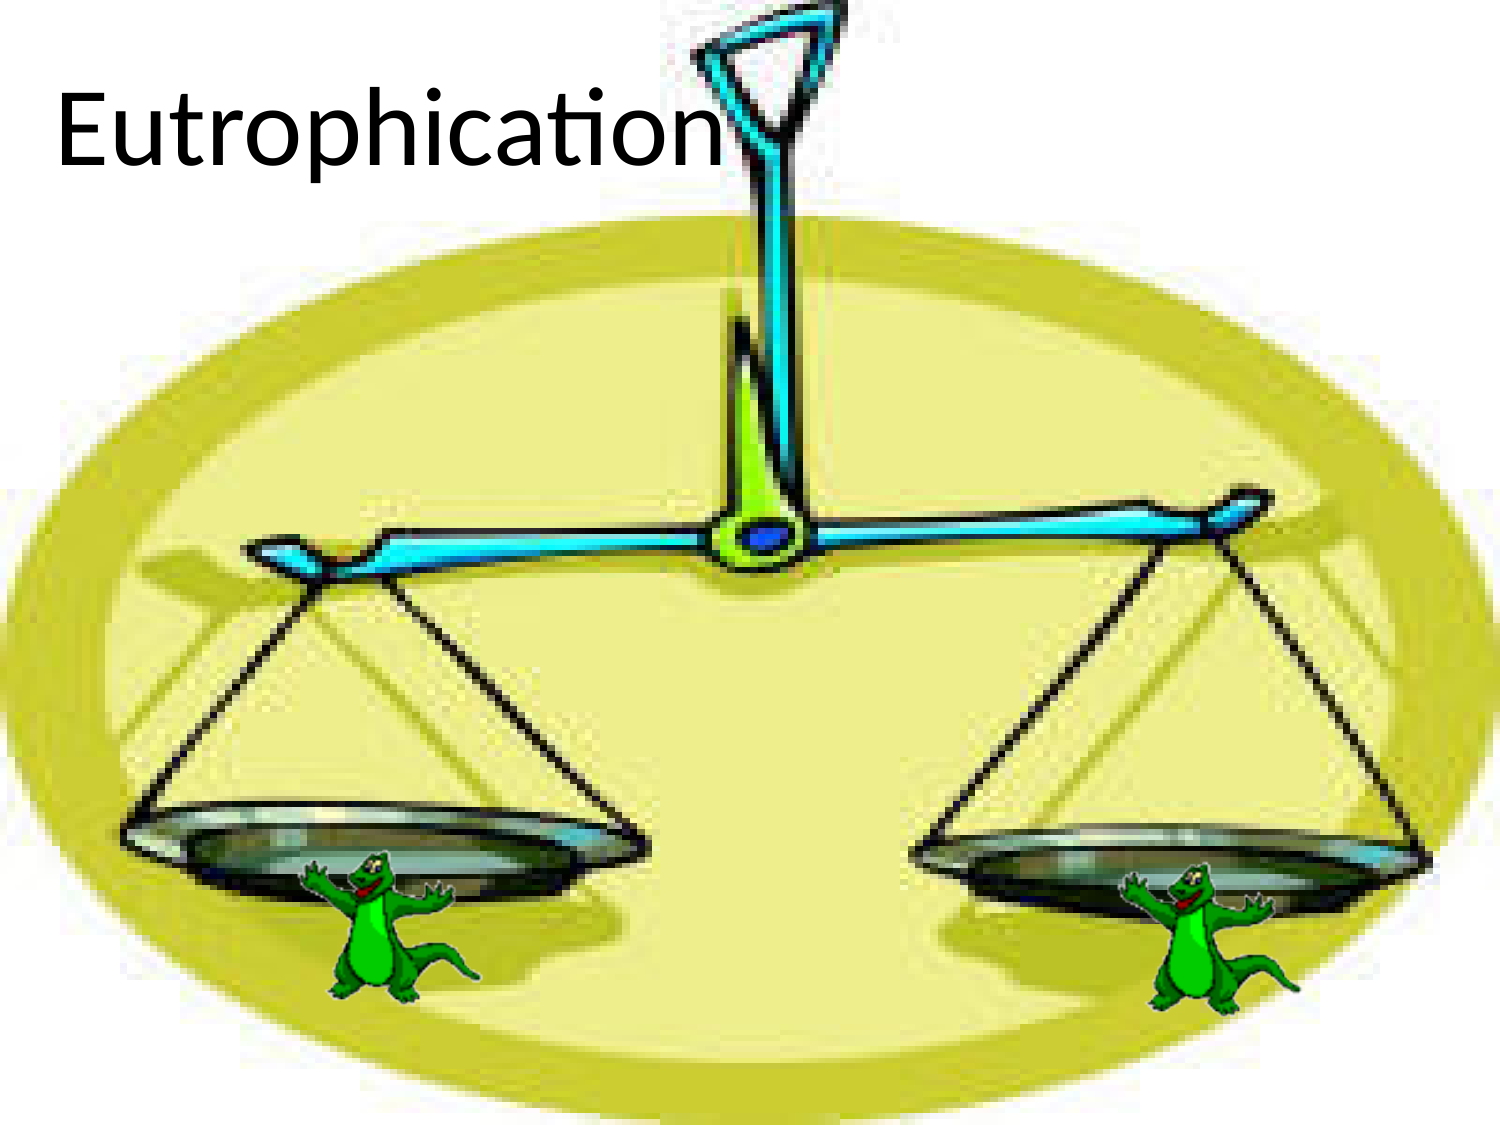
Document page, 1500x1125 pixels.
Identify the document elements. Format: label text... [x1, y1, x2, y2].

title Eutrophication [0, 0, 1029, 242]
picture [0, 0, 1500, 1125]
